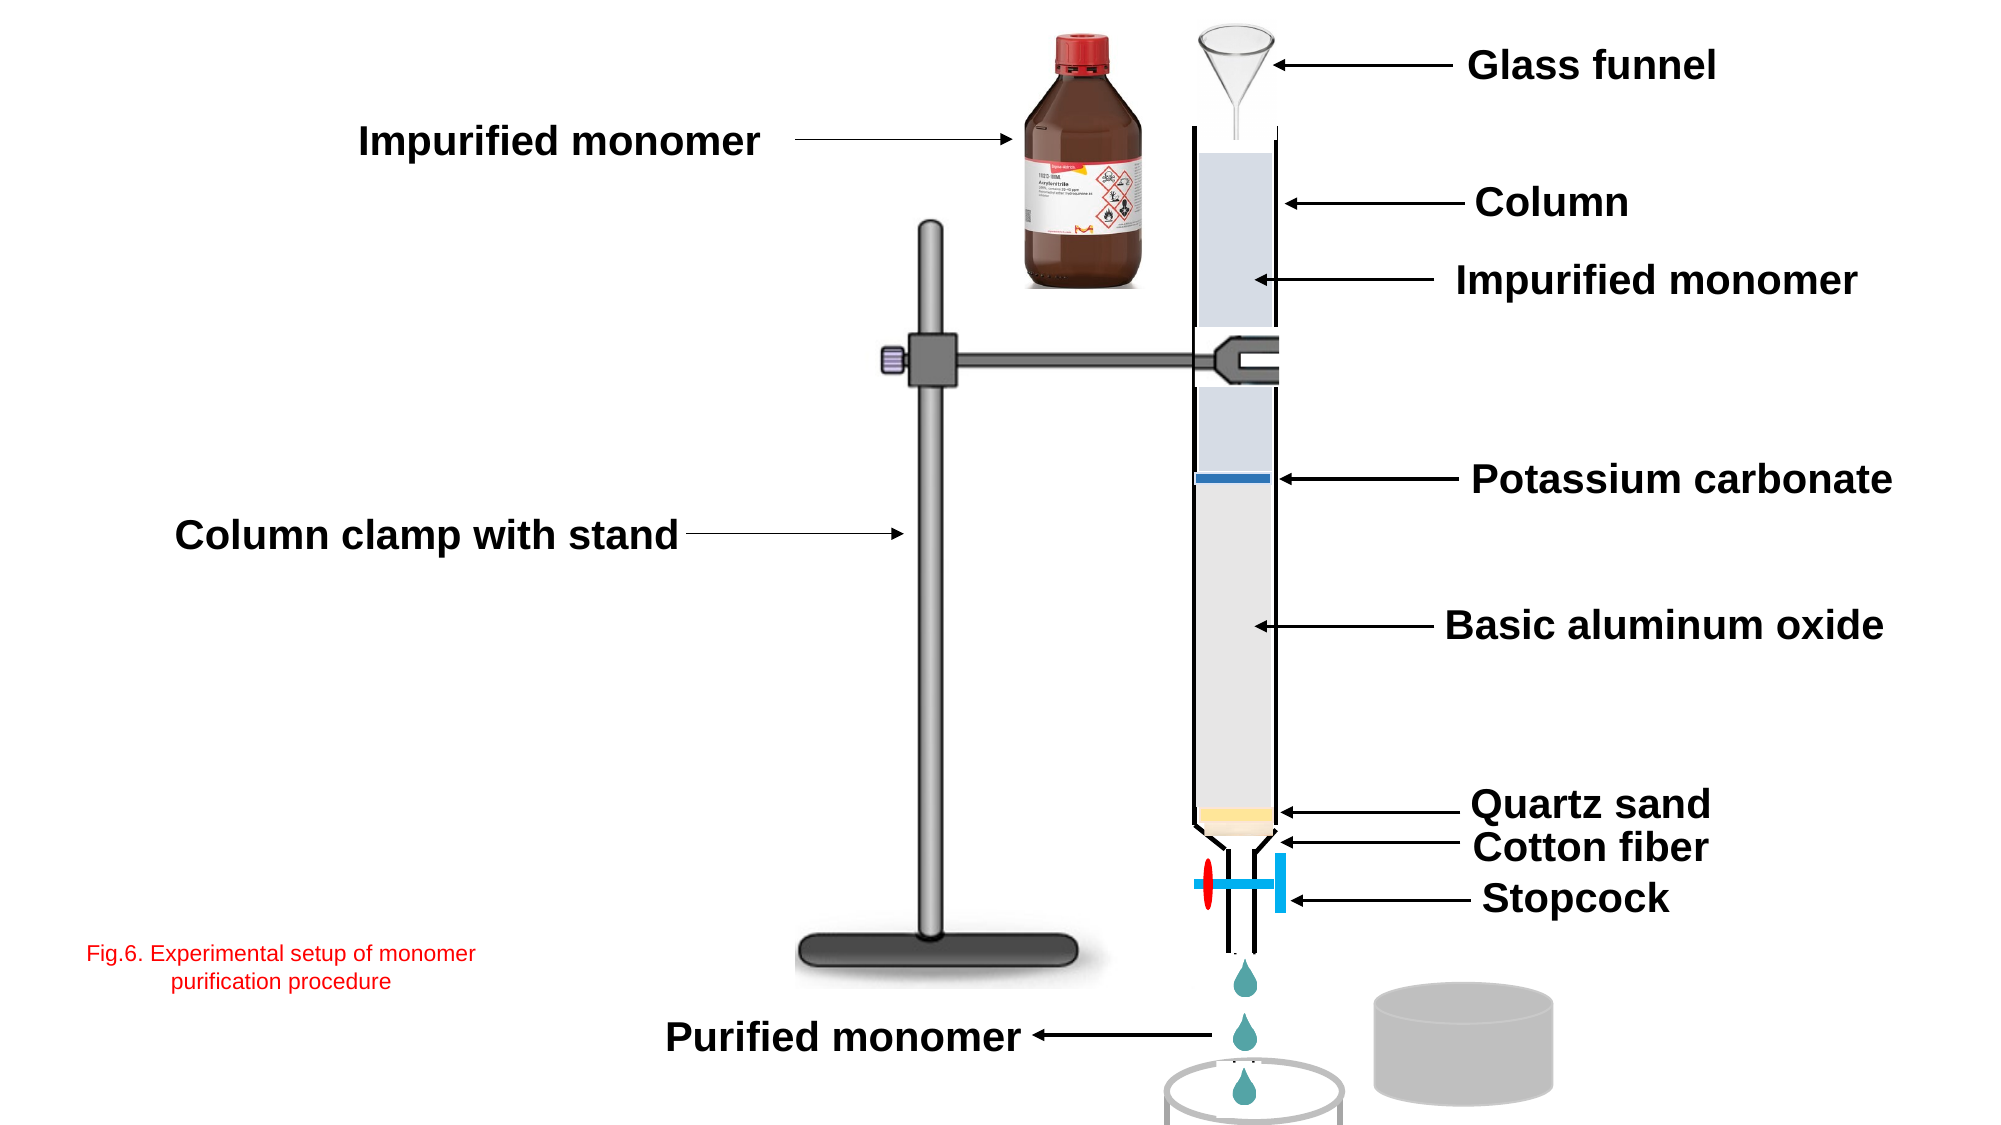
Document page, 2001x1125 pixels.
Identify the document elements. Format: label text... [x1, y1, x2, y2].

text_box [157, 0, 1927, 1125]
text_box Fig.6. Experimental setup of monomer purification procedure [63, 931, 157, 1002]
